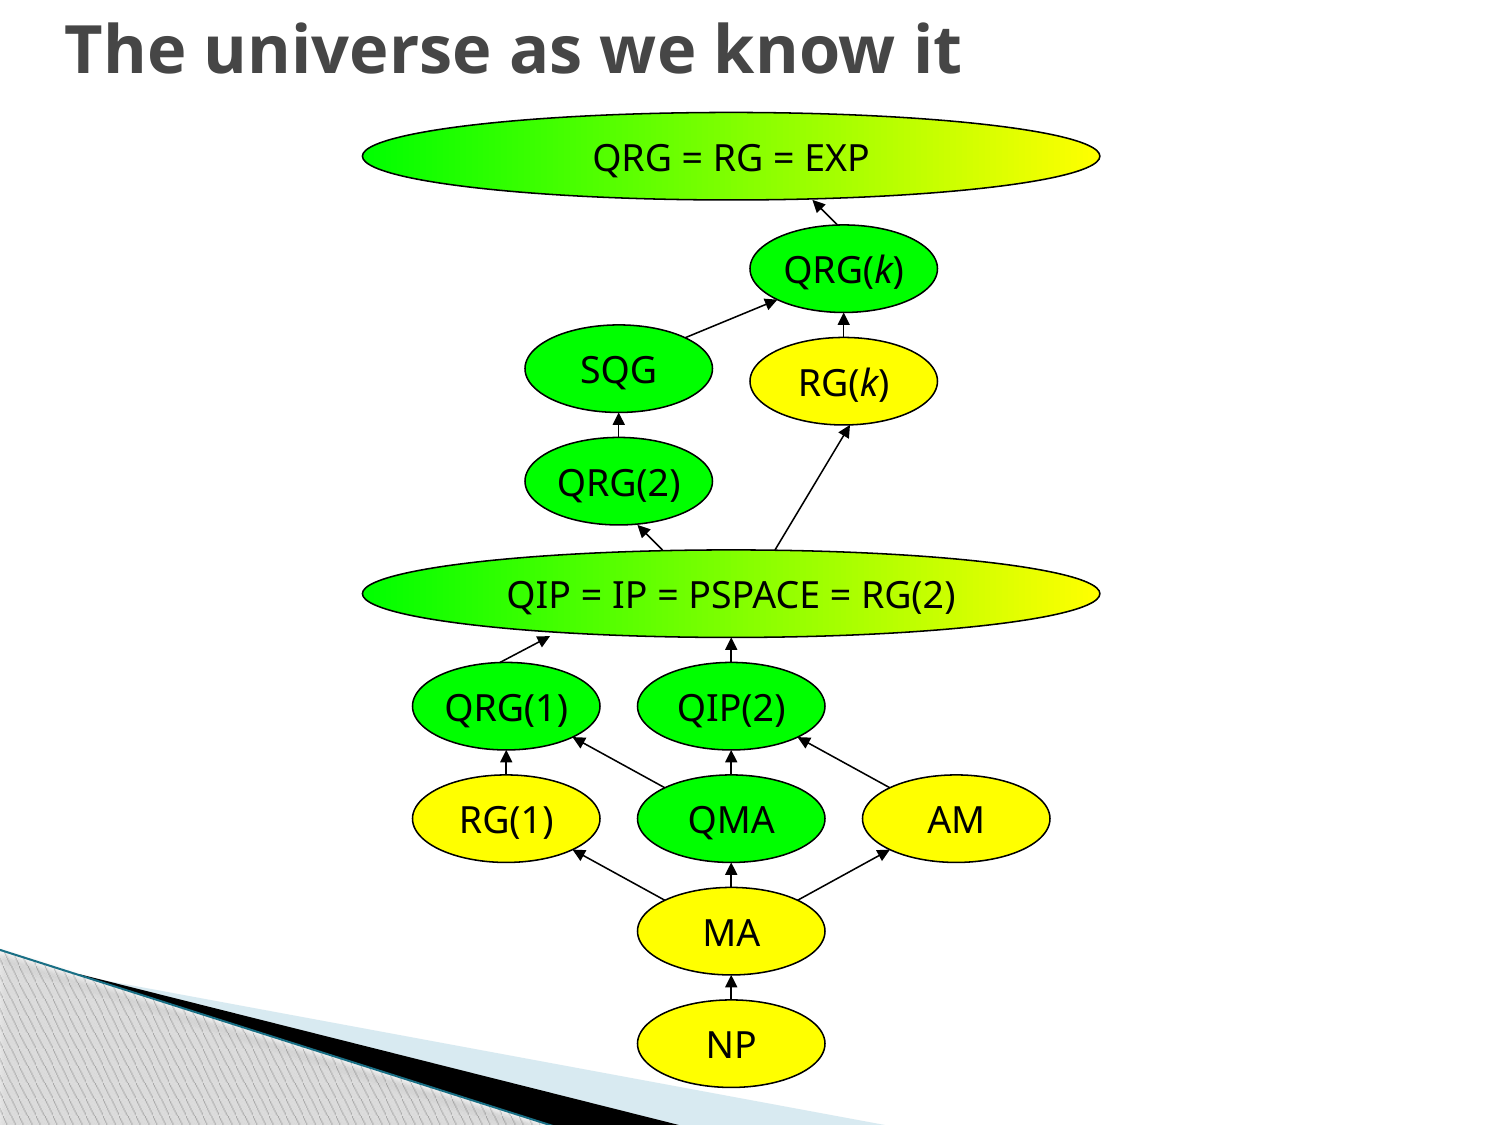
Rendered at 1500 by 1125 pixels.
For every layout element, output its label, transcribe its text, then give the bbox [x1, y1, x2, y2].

text_box [812, 199, 838, 226]
text_box RG(k) [750, 337, 938, 425]
text_box NP [637, 999, 826, 1088]
text_box QRG(2) [525, 437, 713, 525]
text_box QRG(1) [412, 662, 601, 750]
text_box [499, 636, 550, 663]
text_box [572, 736, 666, 788]
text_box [797, 736, 891, 788]
text_box QIP(2) [637, 662, 826, 750]
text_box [572, 849, 666, 901]
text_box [797, 849, 891, 901]
text_box [637, 525, 663, 551]
text_box [774, 424, 850, 551]
text_box QMA [637, 774, 826, 863]
text_box RG(1) [412, 774, 601, 863]
text_box SQG [525, 324, 713, 413]
text_box AM [862, 774, 1051, 863]
title The universe as we know it [50, 0, 1463, 175]
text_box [684, 299, 778, 338]
text_box QRG(k) [750, 224, 938, 313]
text_box QRG = RG = EXP [362, 112, 1100, 200]
text_box MA [637, 887, 826, 975]
text_box QIP = IP = PSPACE = RG(2) [362, 549, 1100, 638]
